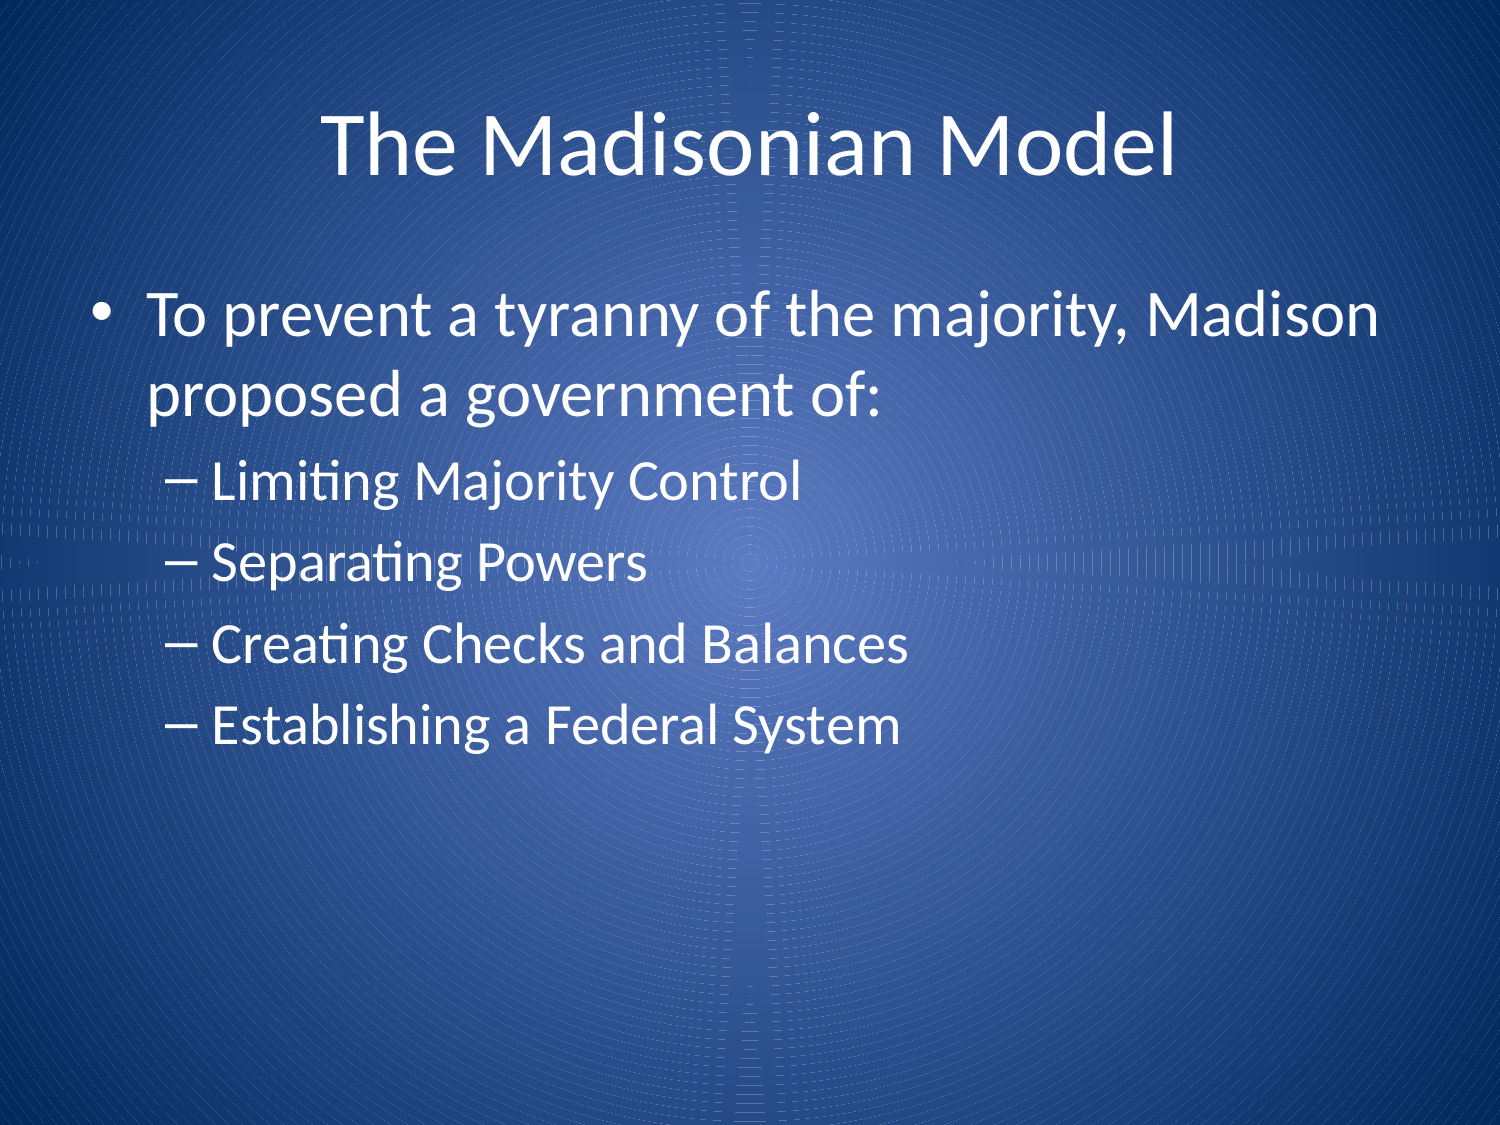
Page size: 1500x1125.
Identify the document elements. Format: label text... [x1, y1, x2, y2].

title The Madisonian Model [75, 45, 1425, 233]
list To prevent a tyranny of the majority, Madison proposed a government of: Limiting Majority Control Separating Powers Creating Checks and Balances Establishing a Federal System [75, 262, 1425, 1005]
